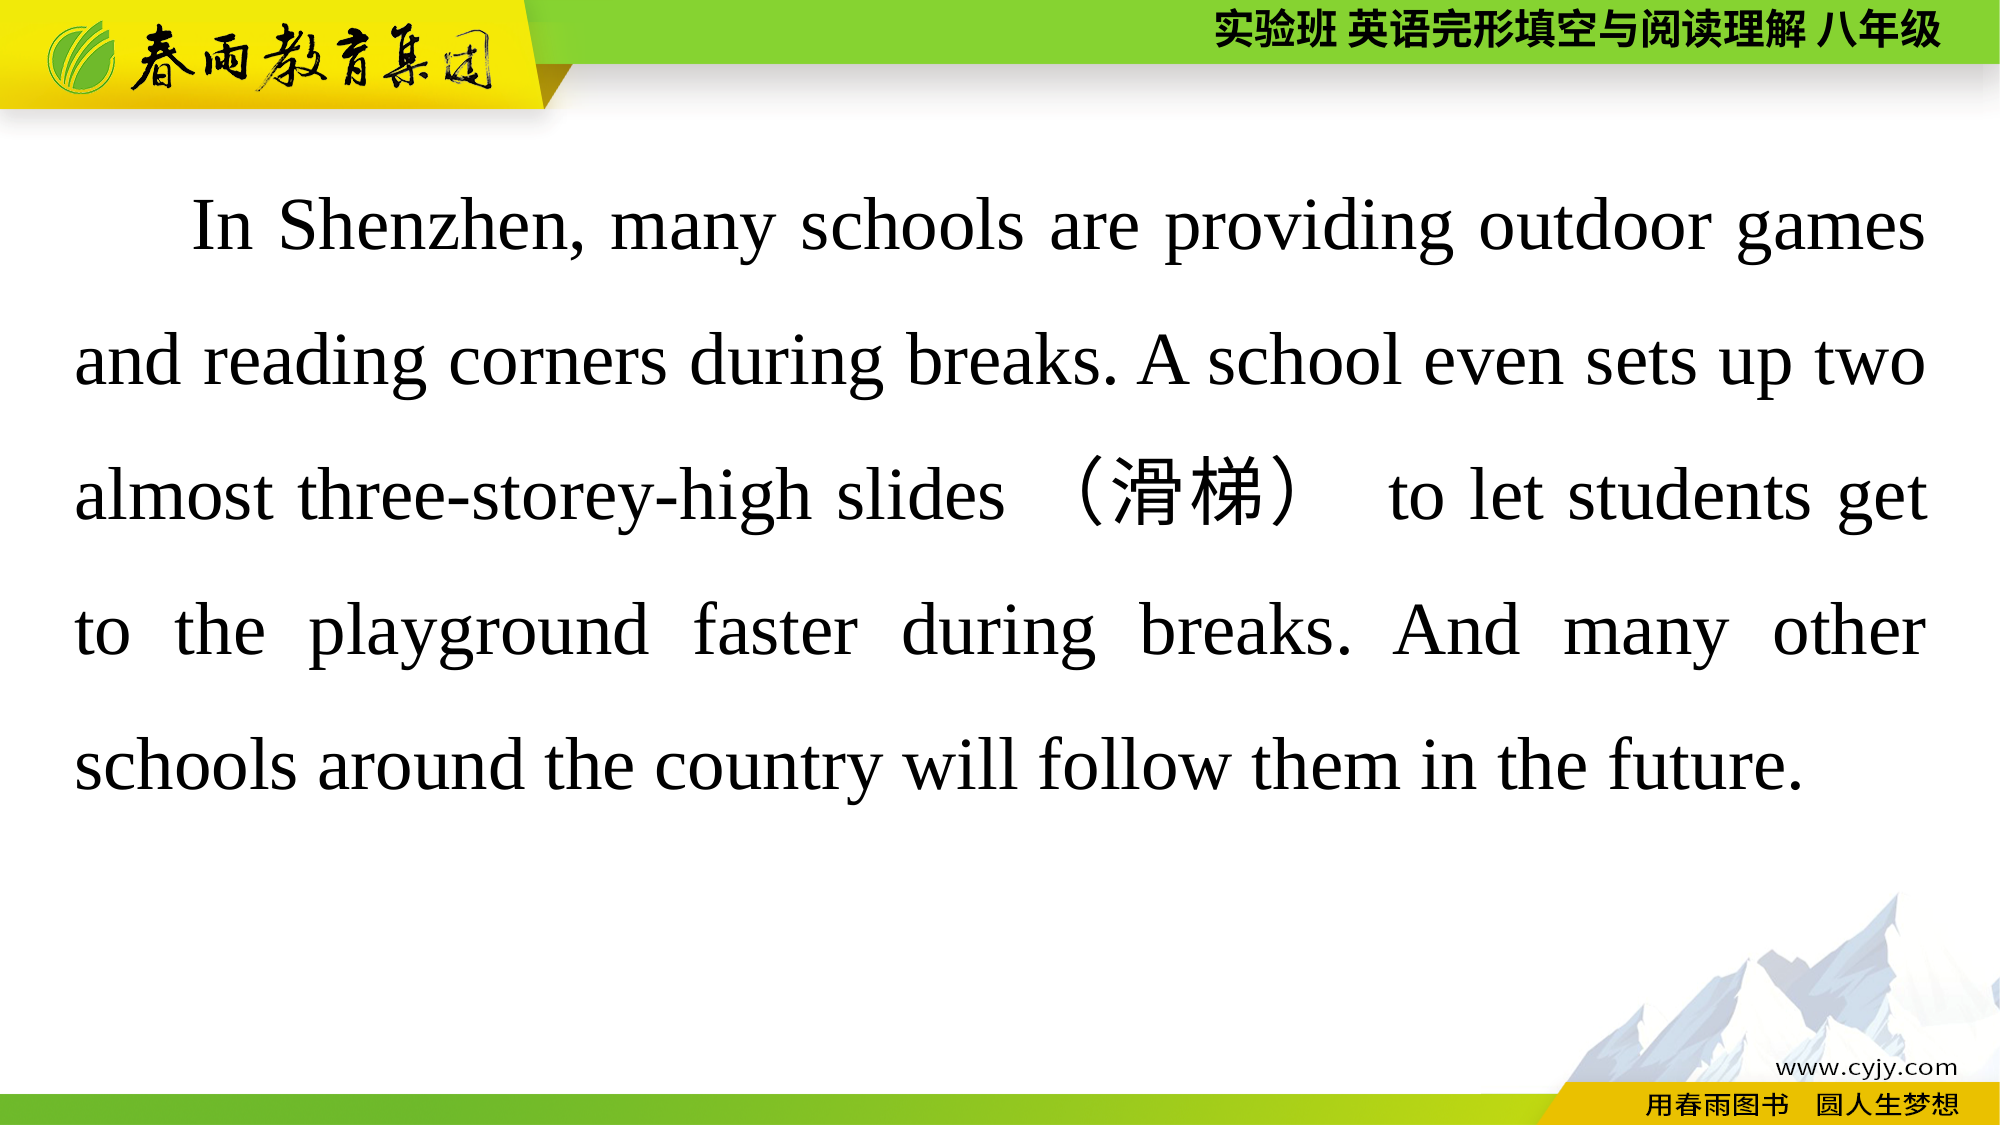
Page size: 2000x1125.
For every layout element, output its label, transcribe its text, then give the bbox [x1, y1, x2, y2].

picture [0, 0, 2000, 1125]
list In Shenzhen, many schools are providing outdoor games and reading corners during breaks. A school even sets up two almost three-storey-high slides（滑梯） to let students get to the playground faster during breaks. And many other schools around the country will follow them in the future. [59, 122, 1944, 803]
